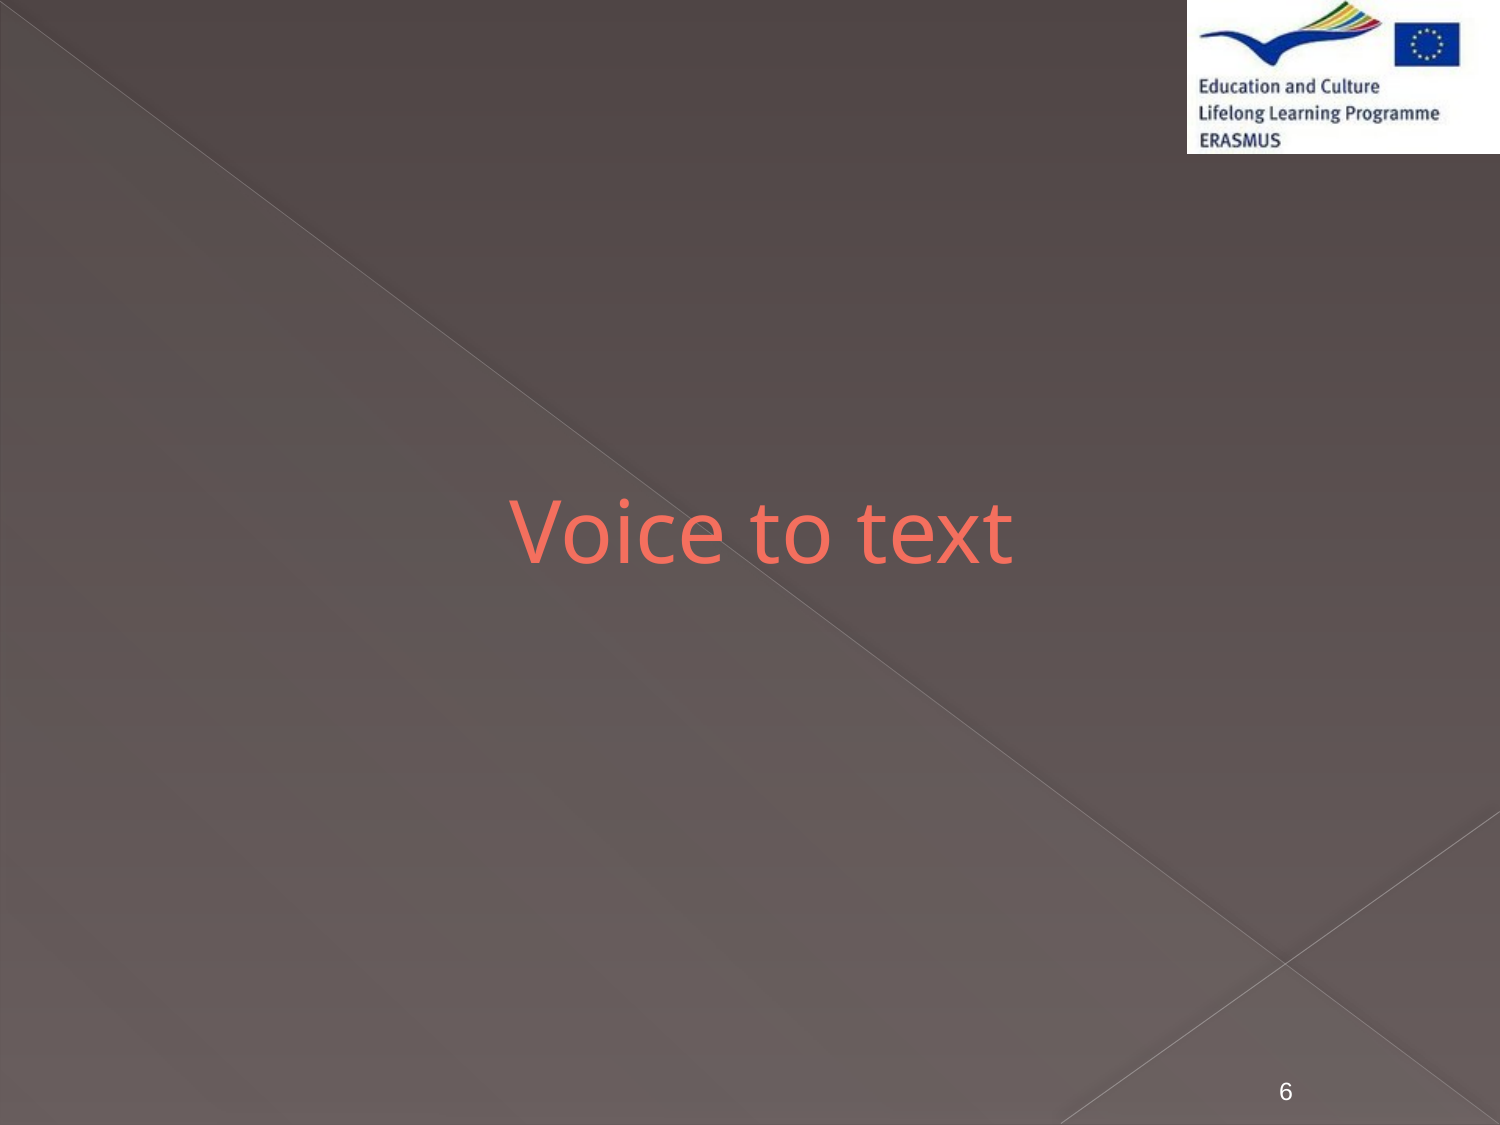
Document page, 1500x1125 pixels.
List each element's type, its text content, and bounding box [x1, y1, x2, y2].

picture [1187, 0, 1500, 154]
text_box Voice to text [46, 468, 1397, 699]
slide_number 6 [1245, 1063, 1328, 1113]
